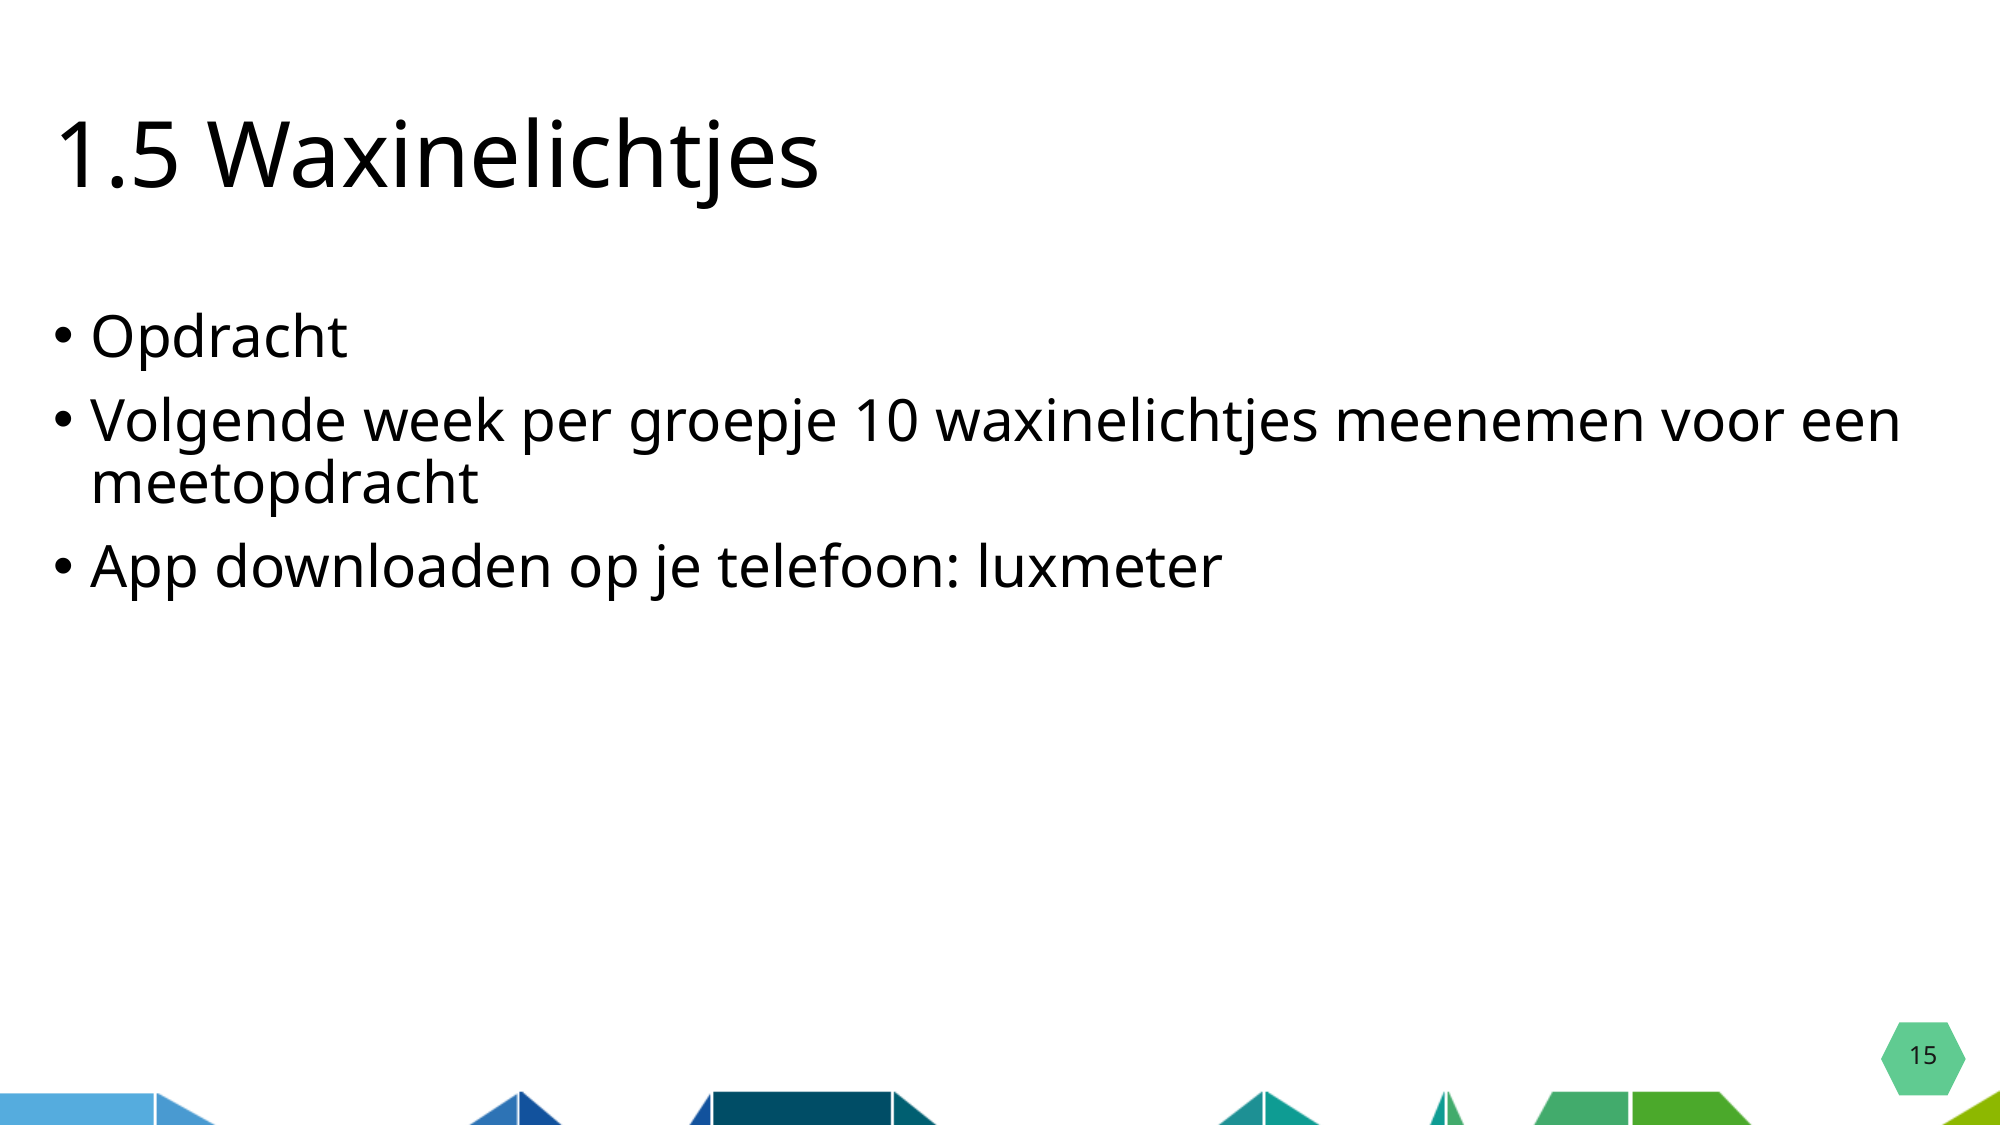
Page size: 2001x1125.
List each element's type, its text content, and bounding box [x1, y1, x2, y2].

title 1.5 Waxinelichtjes [38, 38, 1962, 278]
list Opdracht Volgende week per groepje 10 waxinelichtjes meenemen voor een meetopdracht App downloaden op je telefoon: luxmeter [38, 299, 1962, 1014]
slide_number 15 [1884, 1026, 1962, 1087]
picture [0, 1086, 2000, 1125]
